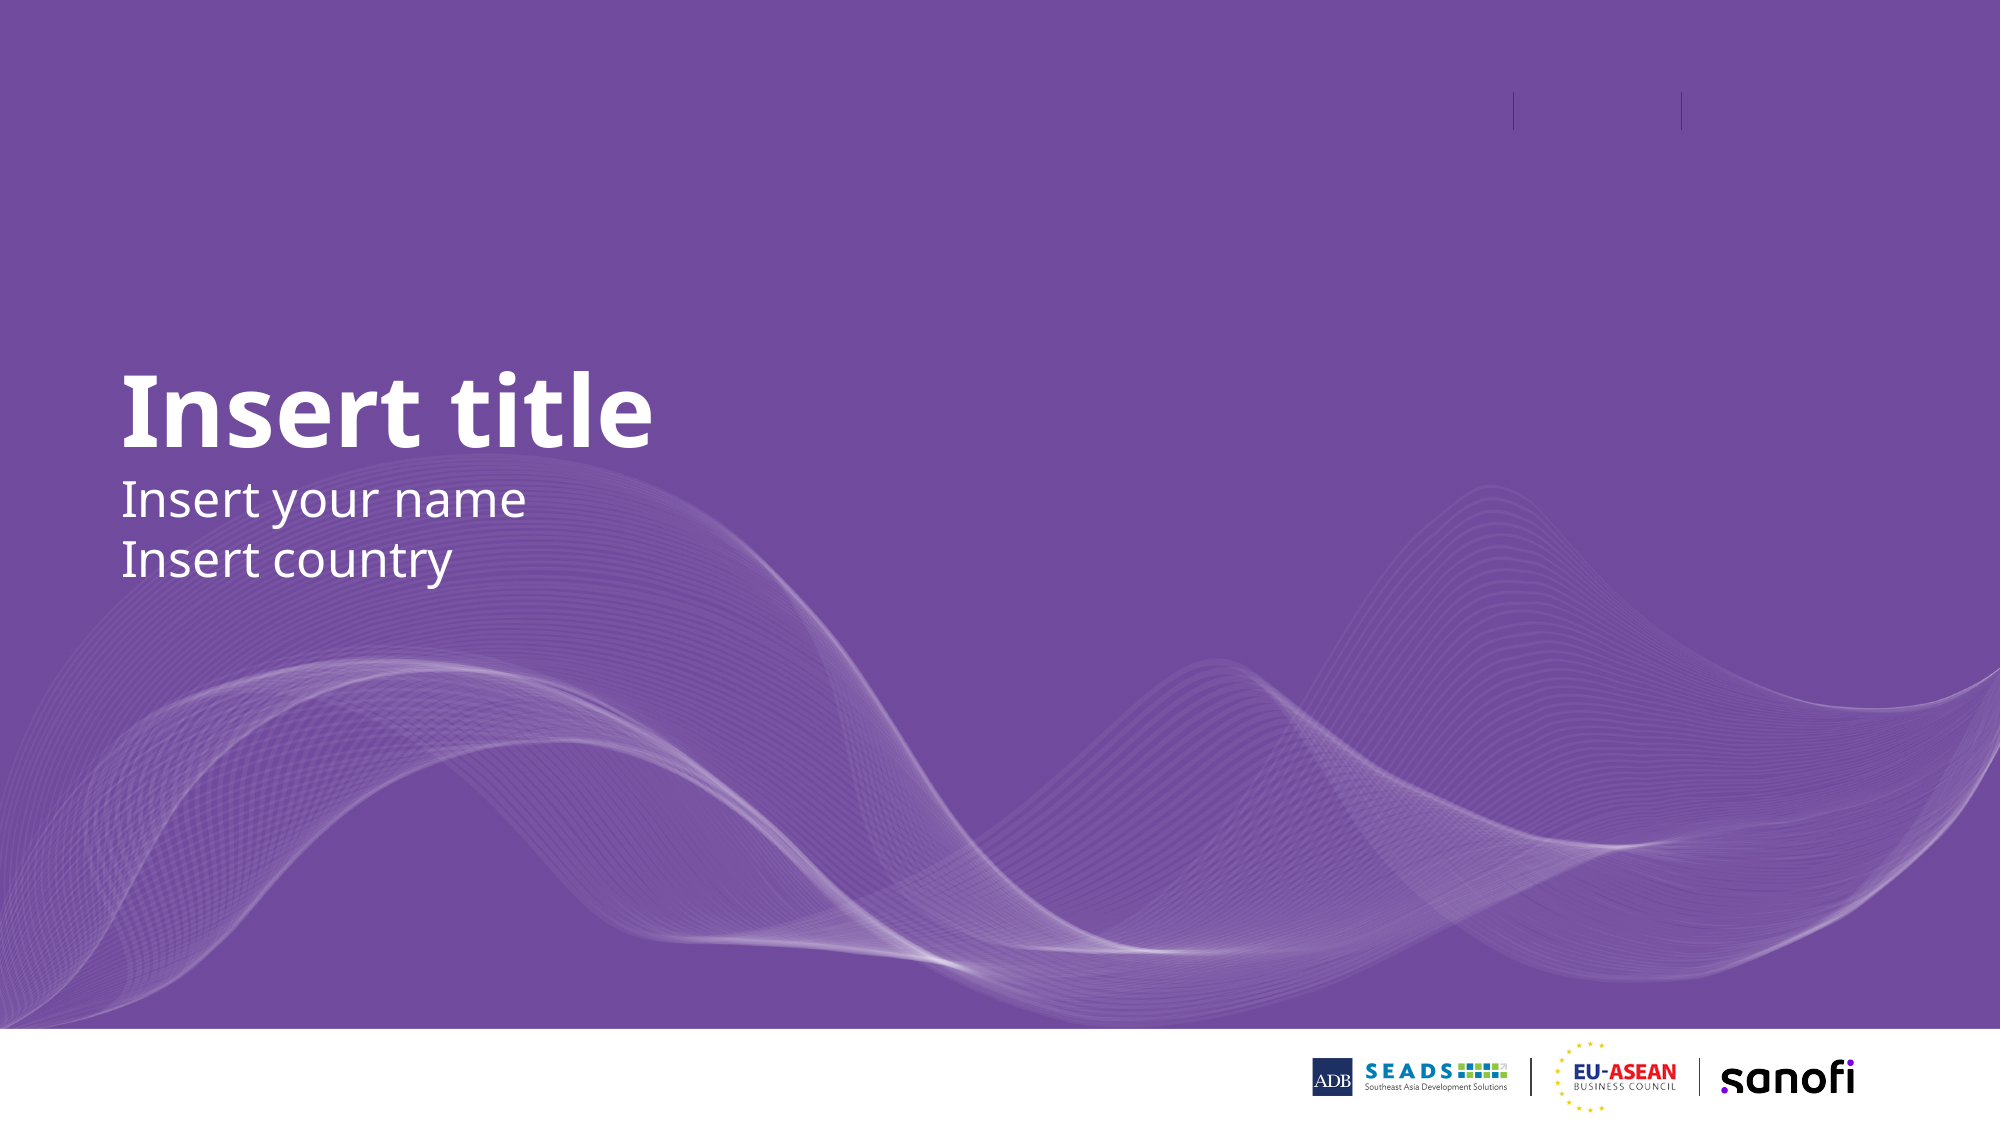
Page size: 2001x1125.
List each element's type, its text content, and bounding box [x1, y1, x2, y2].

text_box Insert your name Insert country [106, 460, 1145, 595]
picture [1312, 1058, 1507, 1096]
picture [1554, 1040, 1676, 1114]
text_box Insert title [106, 340, 1530, 476]
picture [1696, 1034, 1879, 1119]
picture [0, 0, 2000, 1028]
